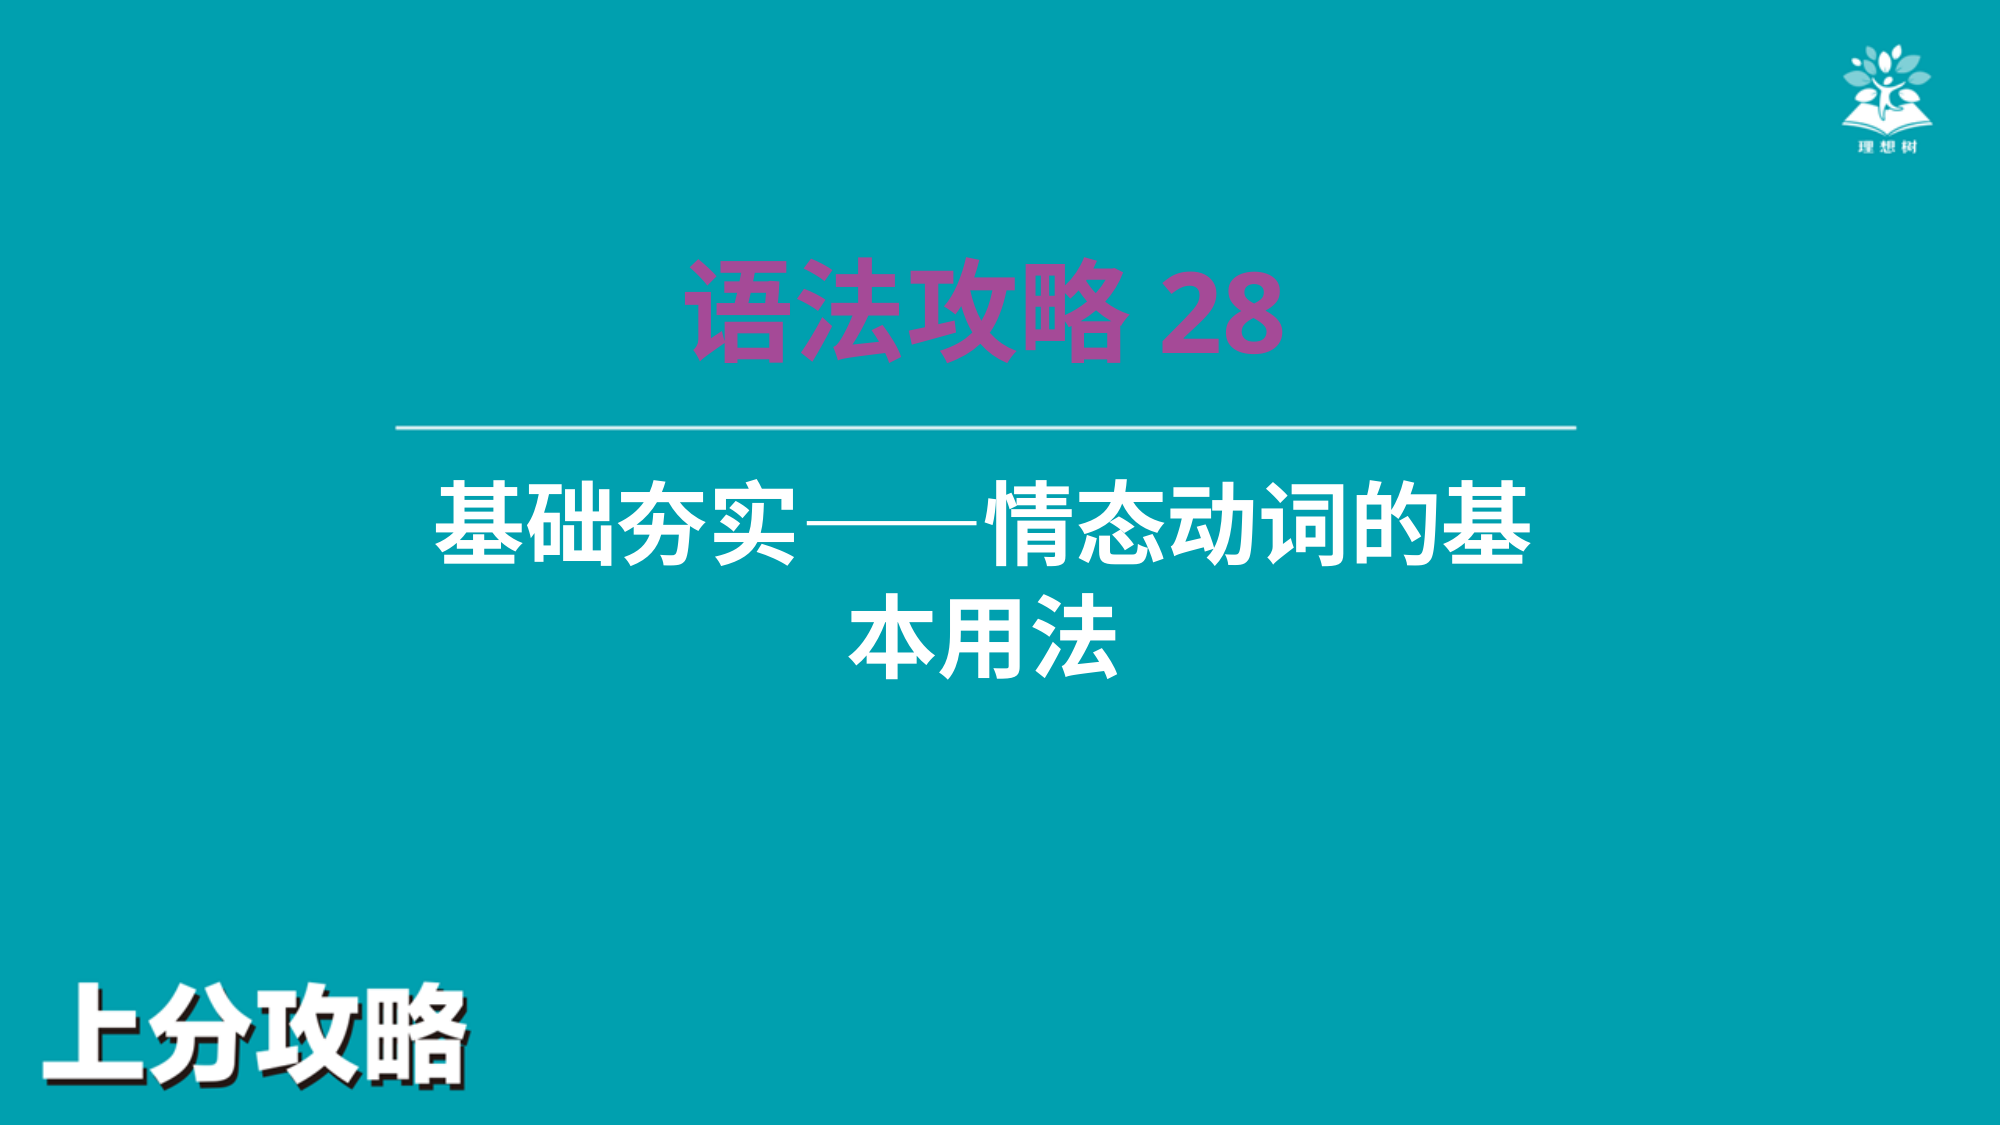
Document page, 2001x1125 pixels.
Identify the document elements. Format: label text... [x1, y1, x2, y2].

text_box 基础夯实——情态动词的基 本用法 [391, 460, 1577, 696]
picture [0, 0, 2000, 1125]
text_box 语法攻略28 [391, 231, 1577, 384]
